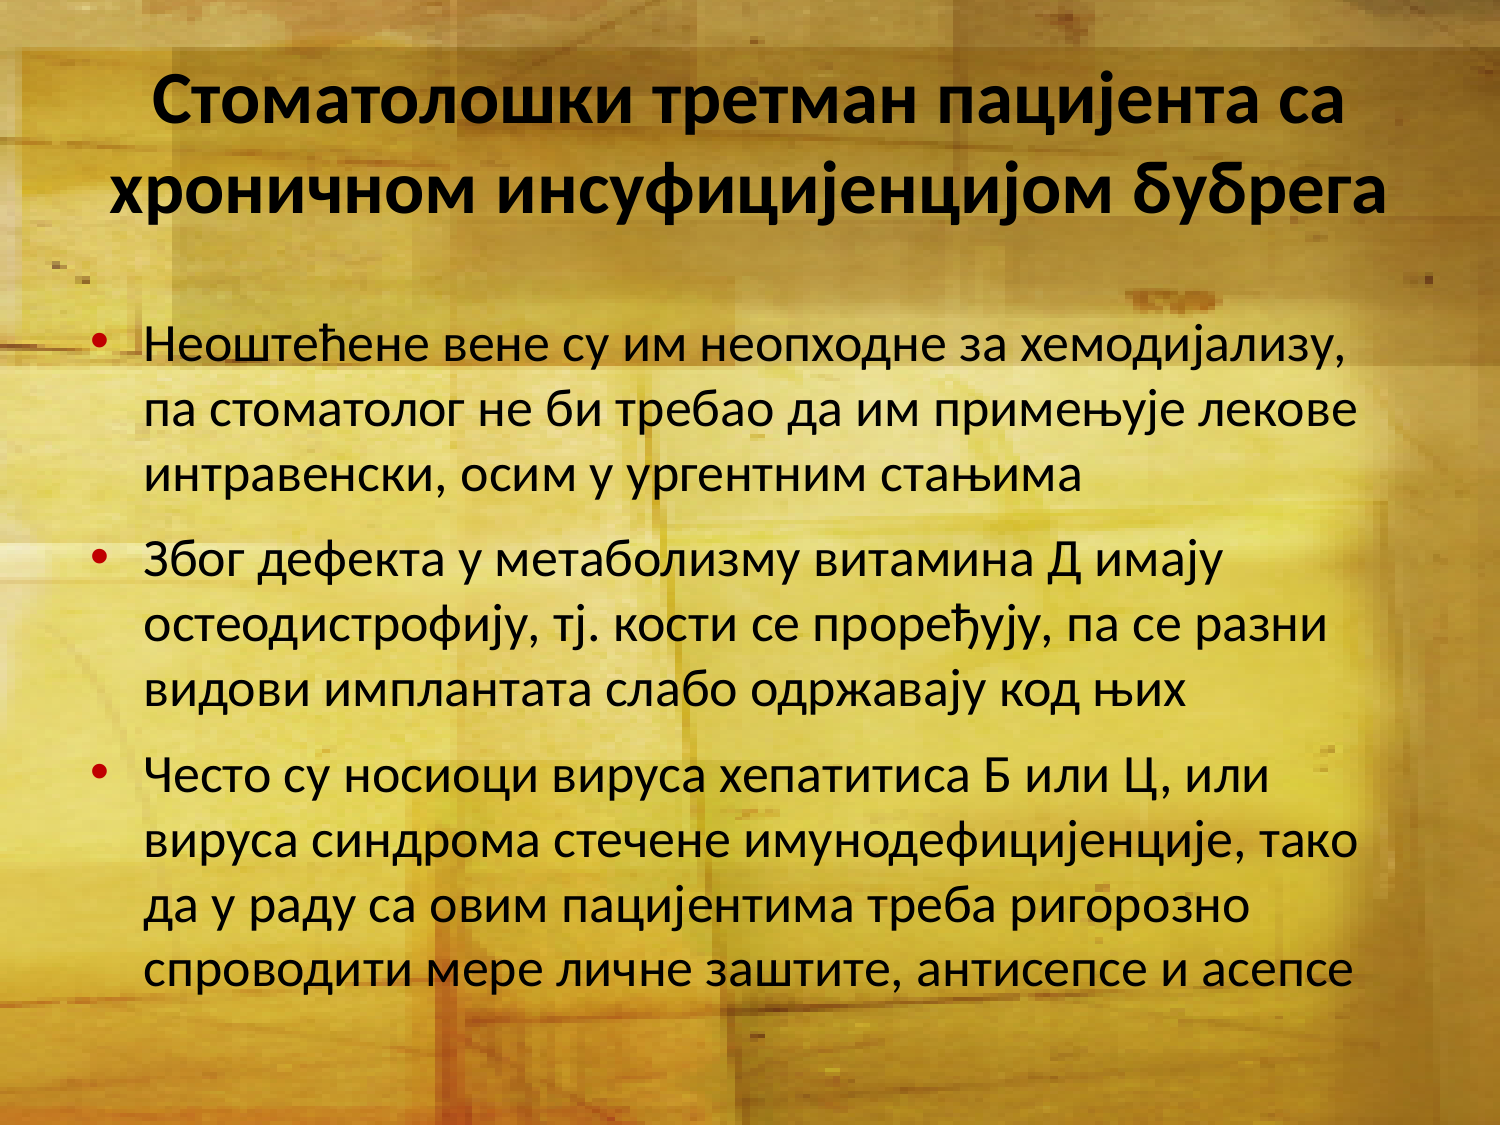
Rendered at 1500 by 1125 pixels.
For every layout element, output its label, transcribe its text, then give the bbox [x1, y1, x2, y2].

title Стоматолошки третман пацијента са хроничном инсуфицијенцијом бубрега [75, 45, 1425, 233]
picture [0, 0, 1500, 1125]
list Неоштећене вене су им неопходне за хемодијализу, па стоматолог не би требао да им примењује лекове интравенски, осим у ургентним стањима Због дефекта у метаболизму витамина Д имају остеодистрофију, тј. кости се проређују, па се разни видови имплантата слабо одржавају код њих Често су носиоци вируса хепатитиса Б или Ц, или вируса синдрома стечене имунодефицијенције, тако да у раду са овим пацијентима треба ригорозно спроводити мере личне заштите, антисепсе и асепсе [75, 299, 1425, 1100]
